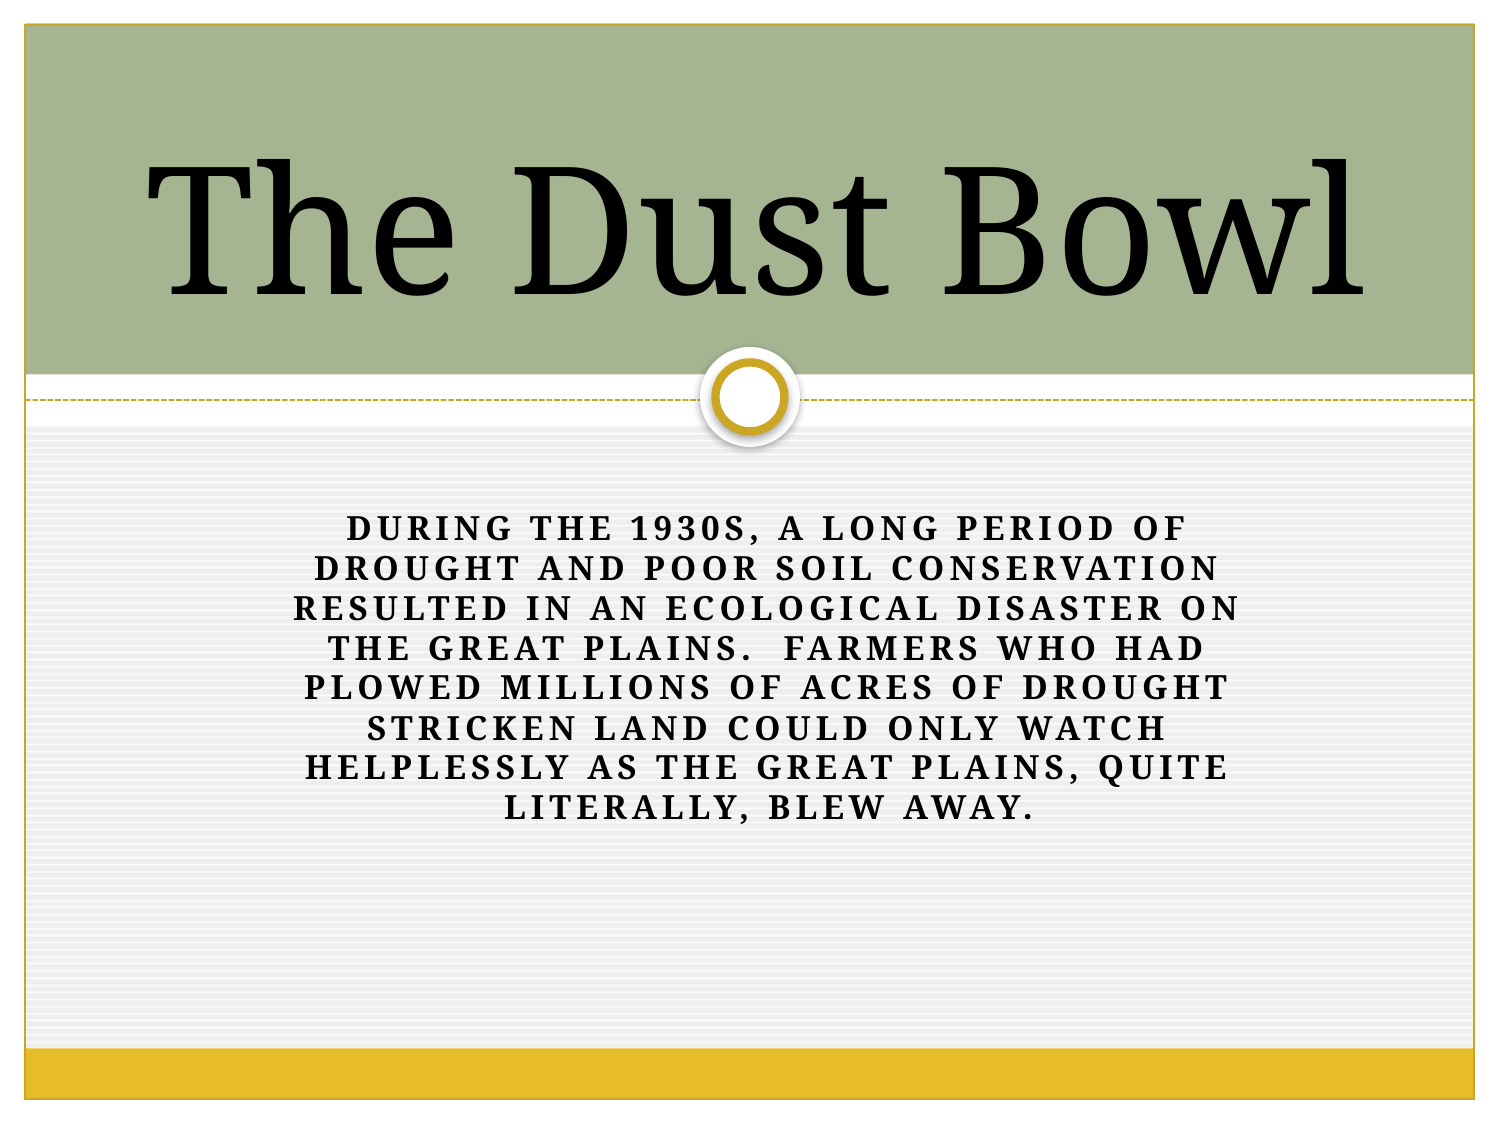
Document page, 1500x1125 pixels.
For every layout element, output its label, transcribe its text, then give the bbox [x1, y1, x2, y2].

list During the 1930s, a long period of drought and poor soil conservation resulted in an ecological disaster on the great plains. Farmers who had plowed millions of acres of drought stricken land could only watch helplessly as the great plains, quite literally, blew away. [237, 500, 1301, 863]
title The Dust Bowl [118, 87, 1394, 338]
